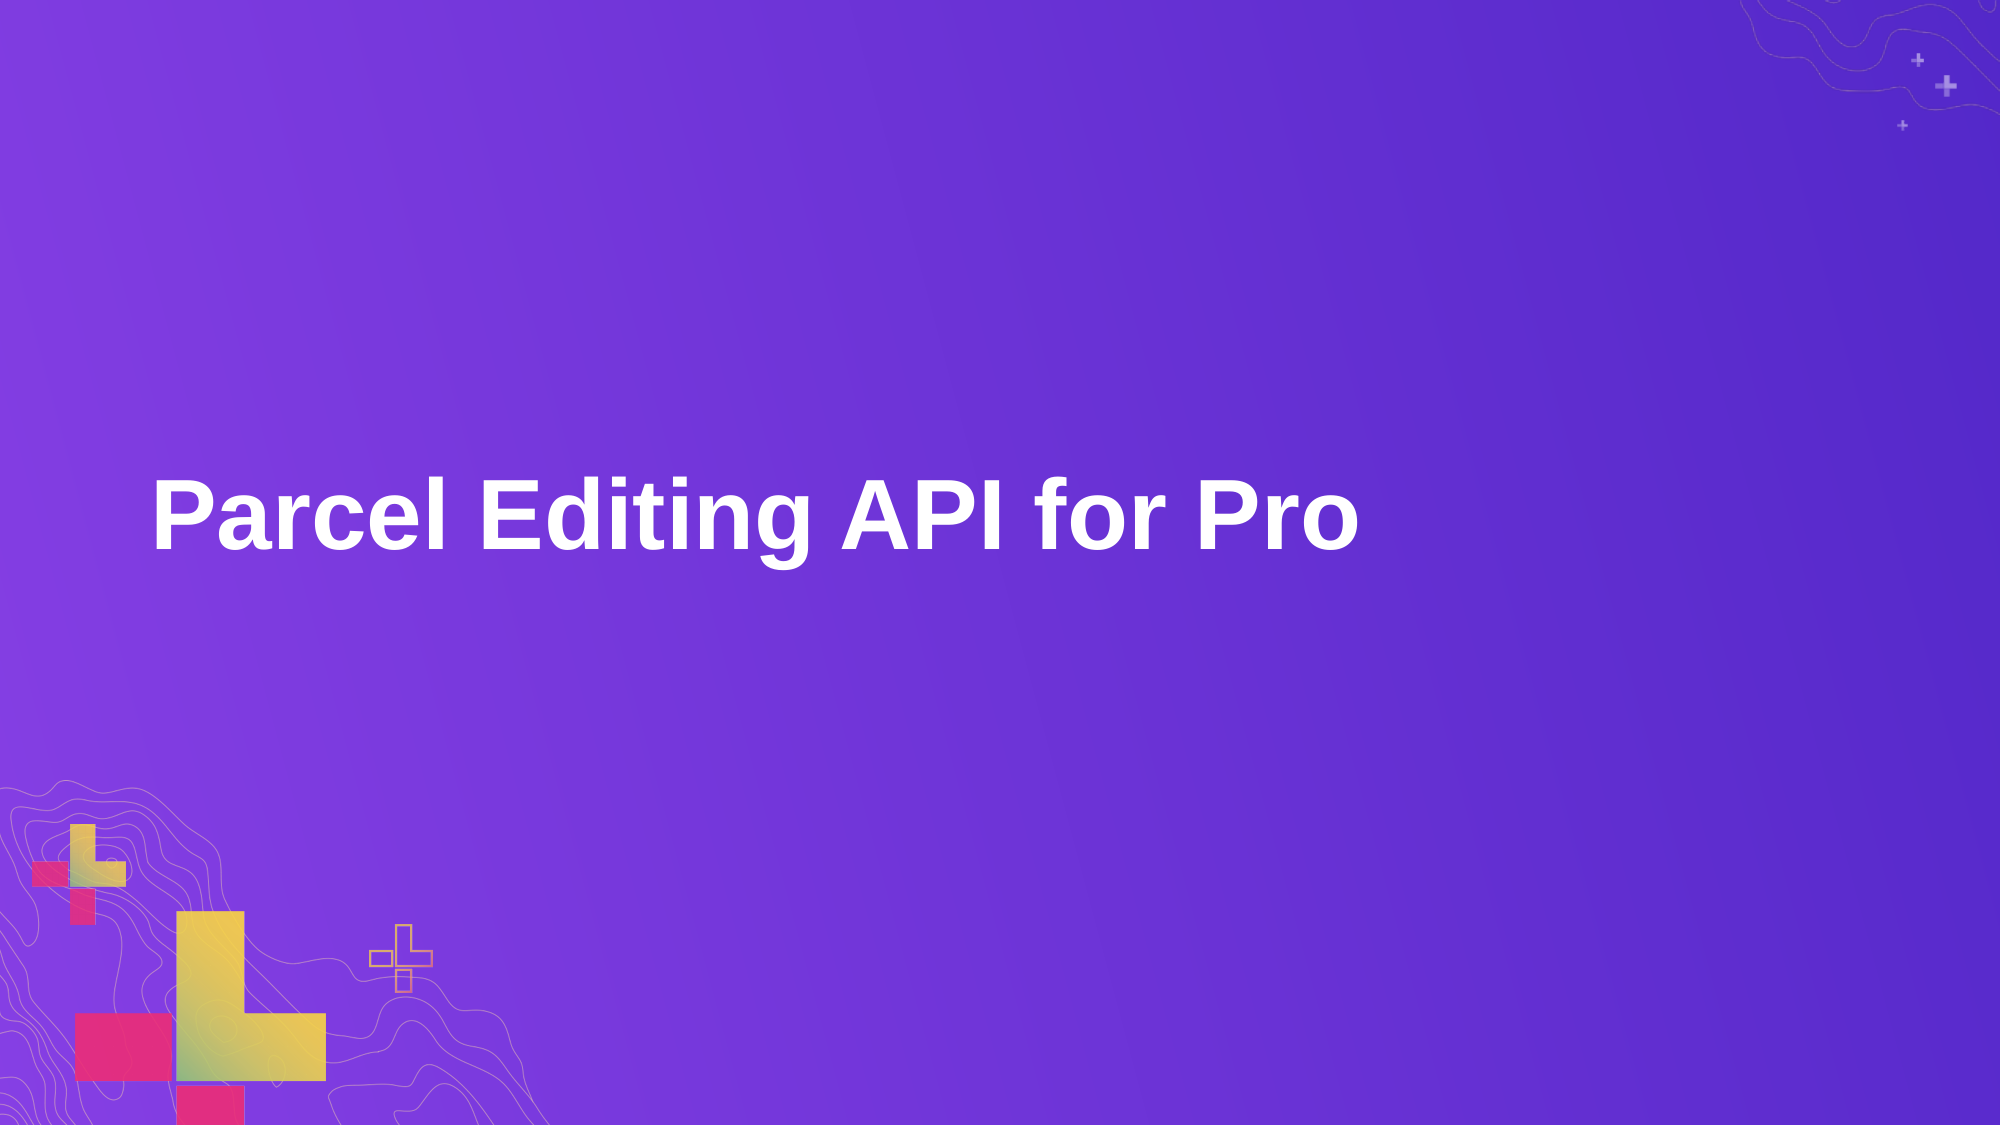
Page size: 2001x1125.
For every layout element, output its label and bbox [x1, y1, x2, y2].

text_box [0, 0, 2000, 1125]
